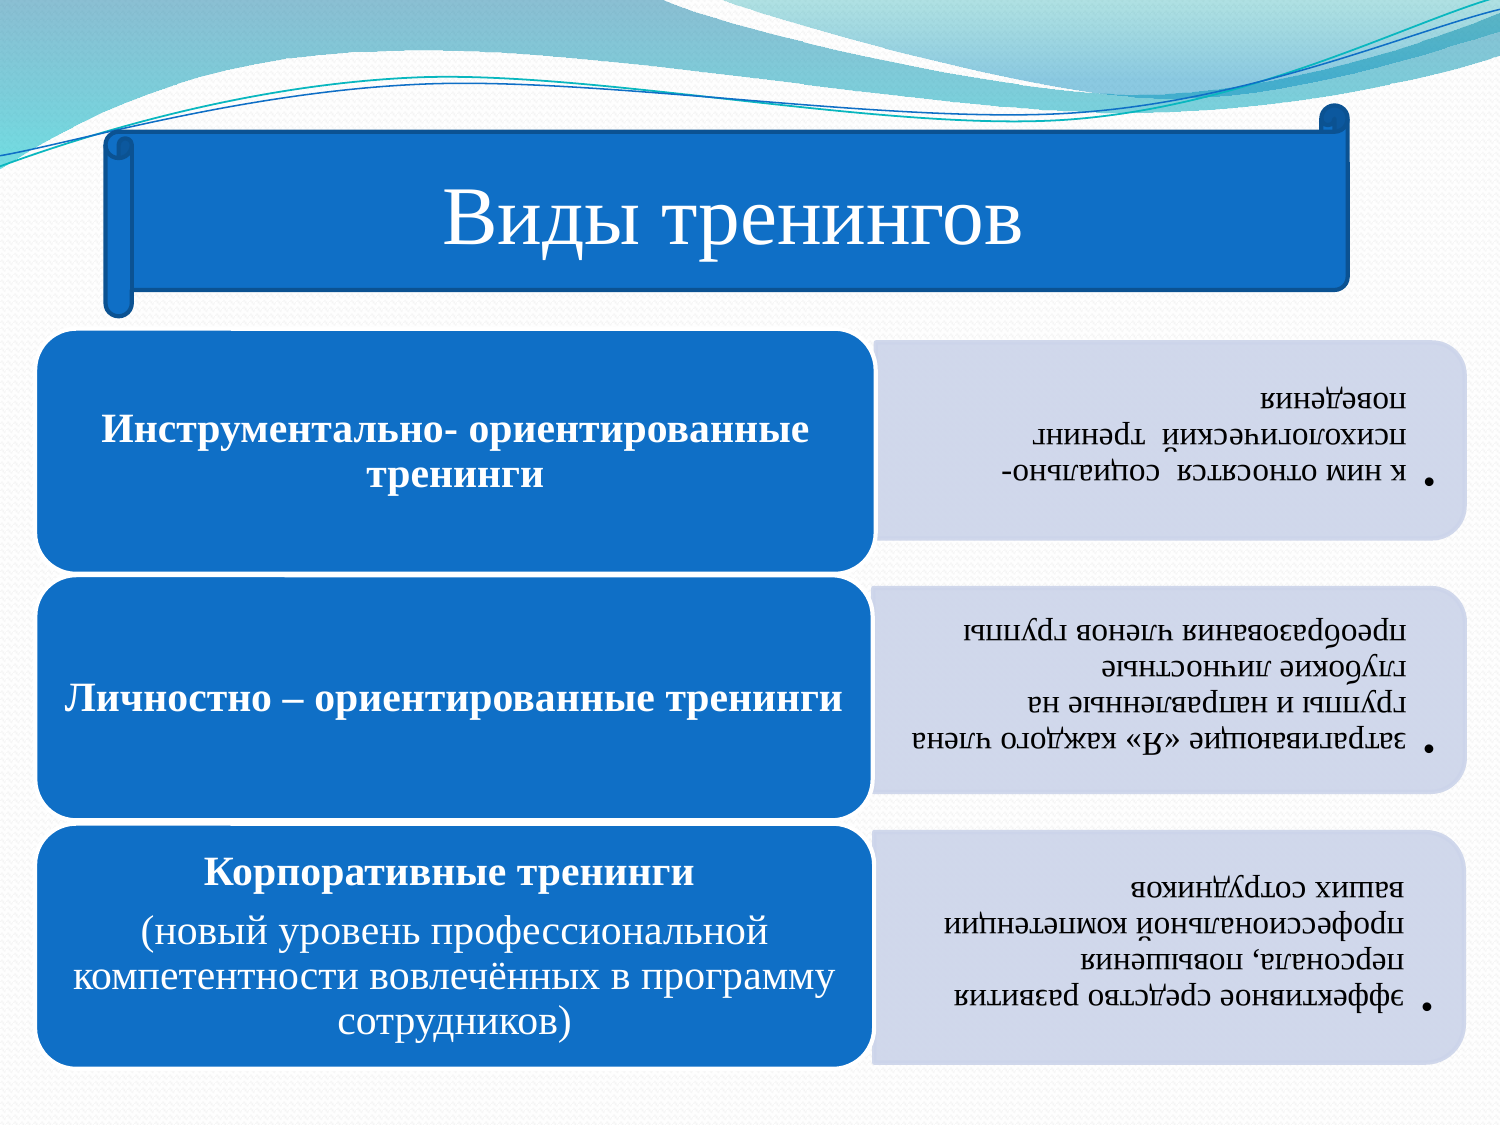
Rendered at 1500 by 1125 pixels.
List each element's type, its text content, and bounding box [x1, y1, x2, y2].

text_box Виды тренингов [103, 103, 1350, 316]
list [34, 317, 1466, 1079]
